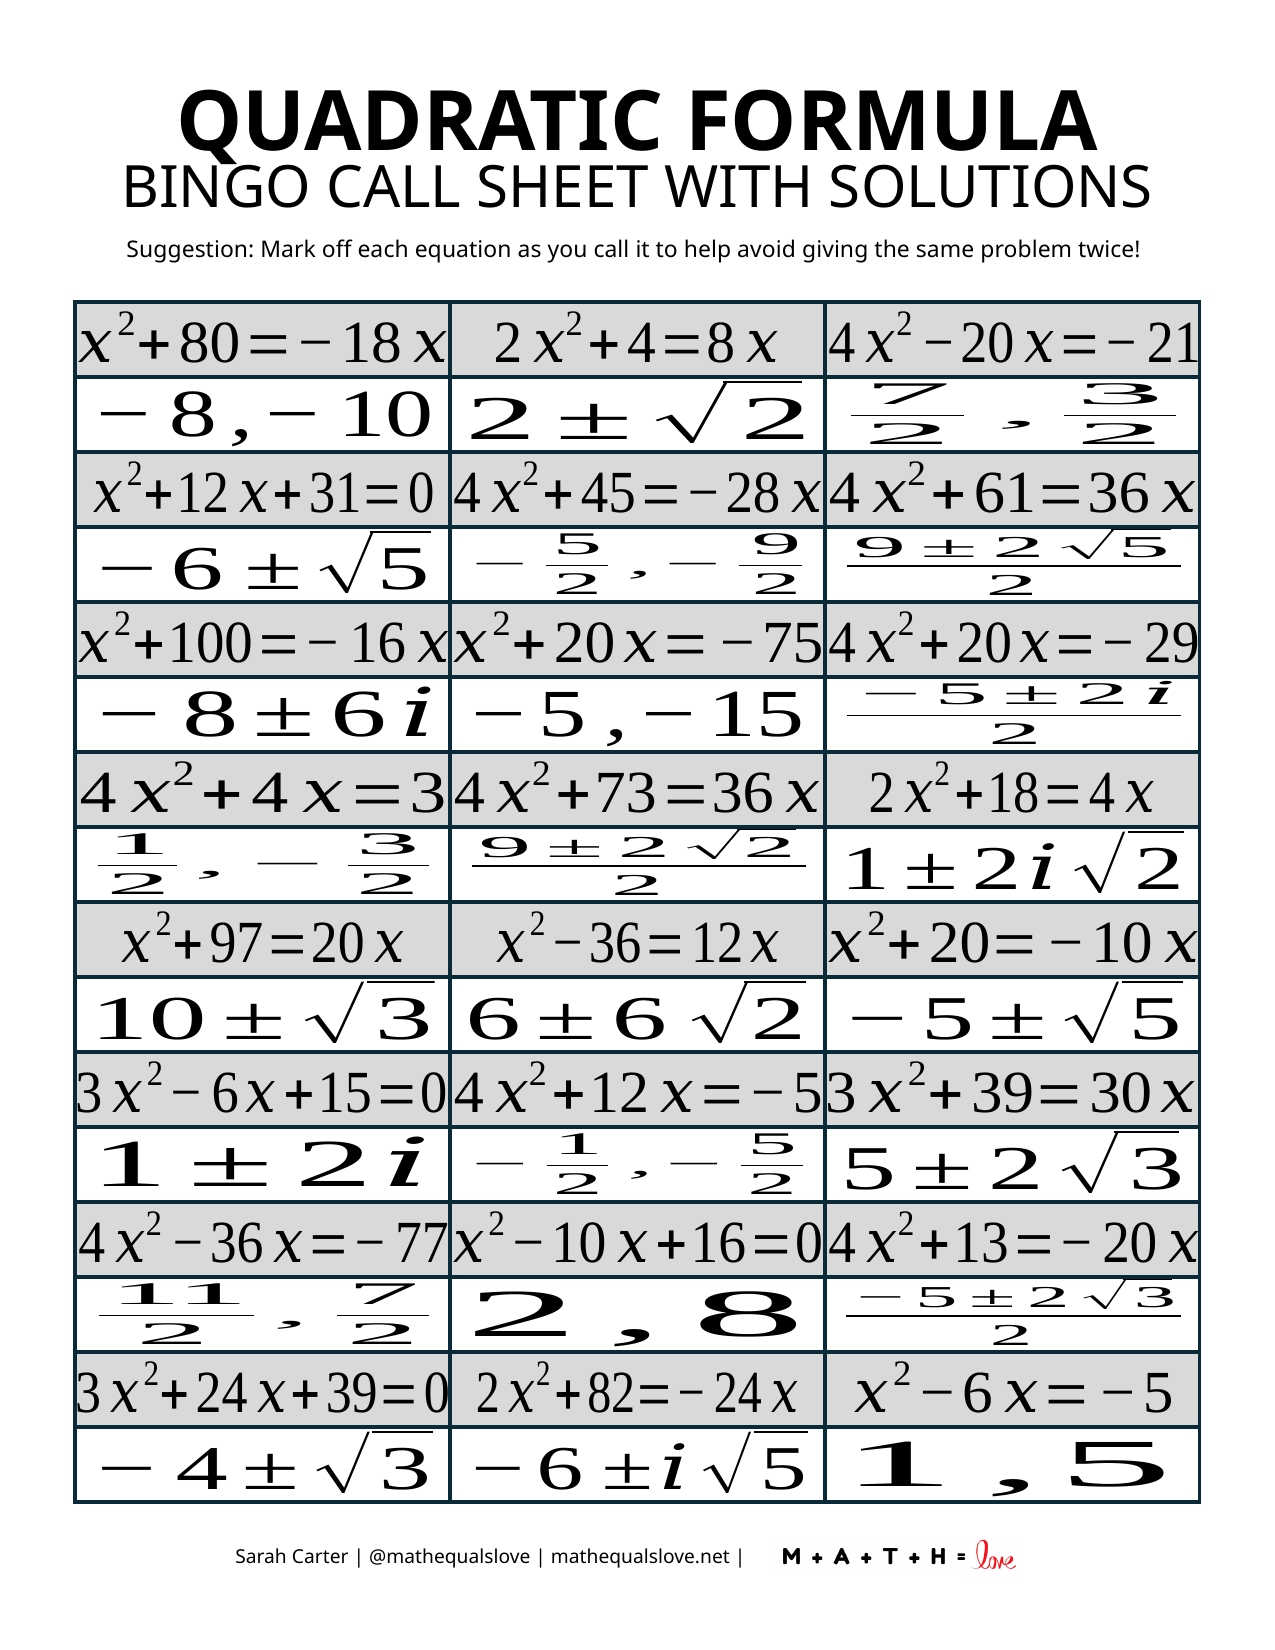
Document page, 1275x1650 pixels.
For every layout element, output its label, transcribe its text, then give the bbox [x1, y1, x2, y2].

text_box [448, 1350, 823, 1425]
text_box [448, 1275, 823, 1350]
text_box [448, 900, 823, 975]
text_box QUADRATIC FORMULA [74, 59, 1200, 175]
text_box [73, 750, 448, 825]
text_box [220, 1535, 1055, 1576]
text_box [73, 450, 448, 525]
text_box Suggestion: Mark off each equation as you call it to help avoid giving the same problem twice! [74, 227, 1200, 270]
text_box [823, 900, 1201, 975]
text_box [73, 1275, 448, 1350]
text_box [448, 525, 823, 600]
text_box [823, 450, 1201, 525]
text_box [448, 1050, 823, 1125]
text_box [448, 600, 823, 675]
text_box [448, 750, 823, 825]
text_box [823, 1425, 1201, 1504]
text_box [823, 300, 1201, 375]
text_box [73, 1125, 448, 1204]
text_box BINGO CALL SHEET WITH SOLUTIONS [74, 175, 1200, 226]
text_box [73, 900, 448, 975]
text_box [823, 375, 1201, 450]
text_box [823, 975, 1201, 1050]
text_box [823, 675, 1201, 750]
text_box [823, 1200, 1201, 1275]
text_box [73, 675, 448, 750]
text_box [823, 1350, 1201, 1425]
text_box [73, 975, 448, 1050]
text_box [73, 1350, 448, 1425]
text_box [73, 1204, 448, 1275]
text_box [823, 750, 1201, 825]
text_box [448, 825, 823, 900]
text_box [448, 375, 823, 450]
text_box [448, 450, 823, 525]
text_box [823, 1050, 1201, 1125]
text_box [73, 375, 448, 450]
text_box [73, 1050, 448, 1125]
text_box [448, 1425, 823, 1504]
text_box [823, 525, 1201, 600]
text_box [823, 1275, 1201, 1350]
text_box [823, 825, 1201, 900]
text_box [448, 300, 823, 375]
text_box [448, 975, 823, 1050]
text_box [73, 525, 448, 600]
text_box [73, 600, 448, 675]
text_box [448, 1200, 823, 1275]
text_box [448, 1125, 823, 1200]
text_box [823, 600, 1201, 675]
text_box [73, 1425, 448, 1504]
text_box [448, 675, 823, 750]
text_box [73, 825, 448, 900]
text_box [73, 300, 448, 375]
text_box [823, 1125, 1201, 1200]
